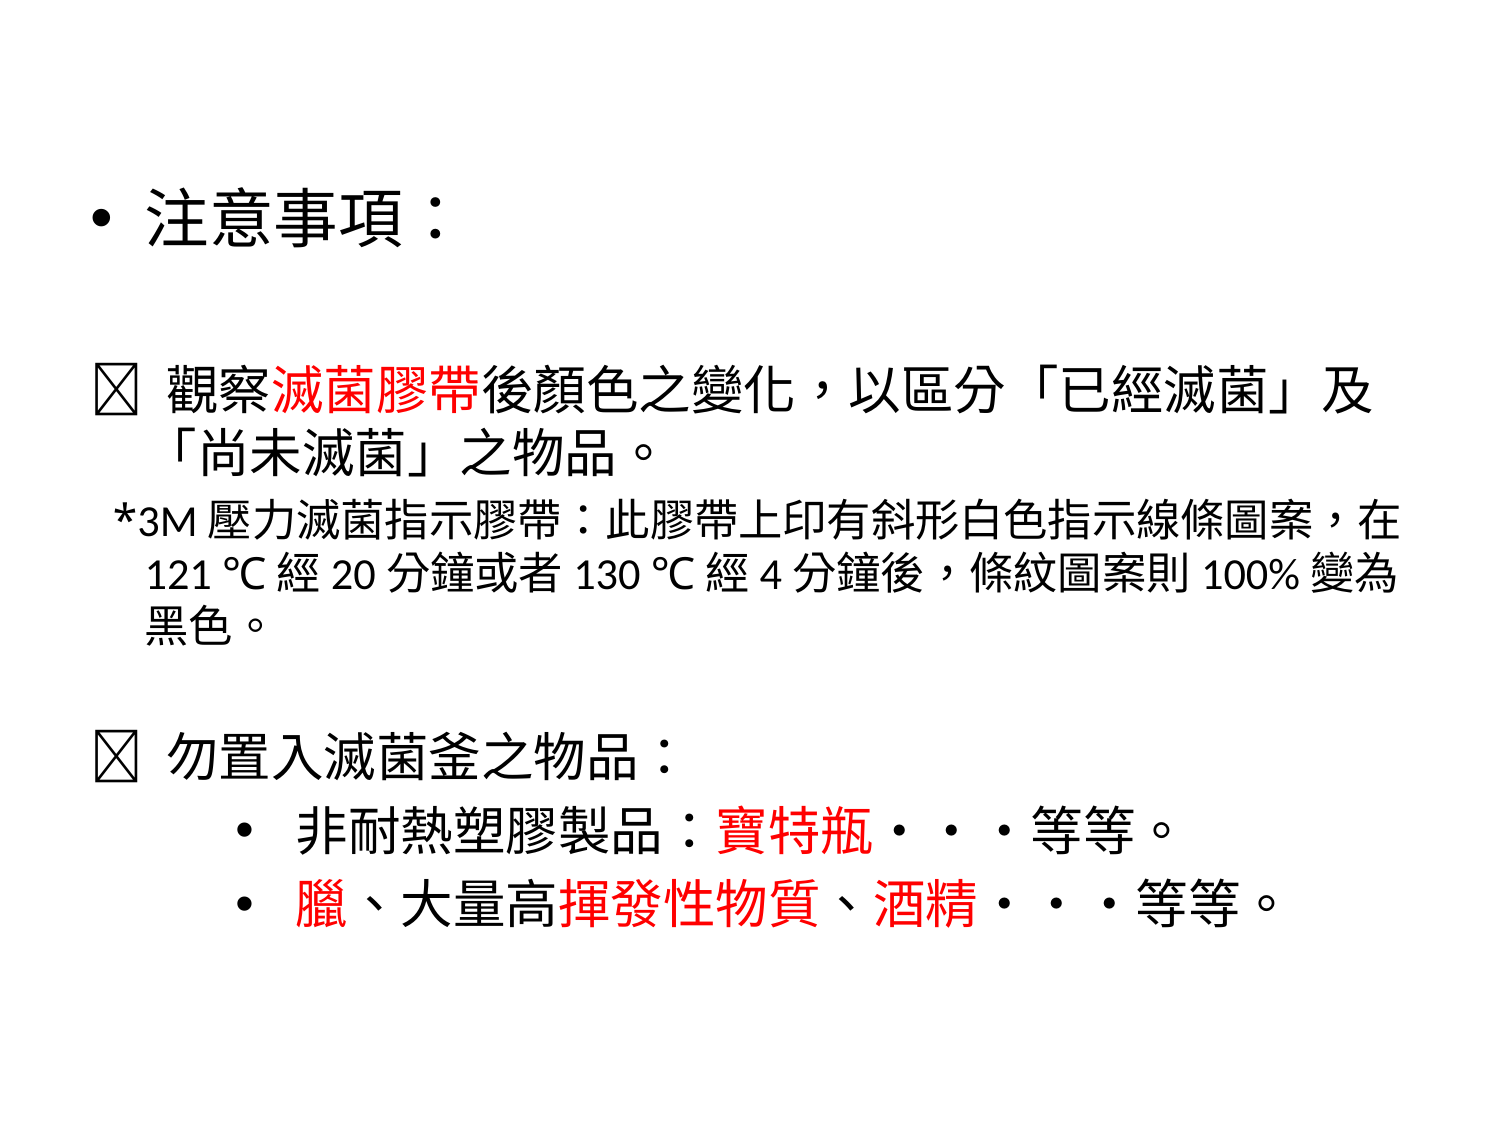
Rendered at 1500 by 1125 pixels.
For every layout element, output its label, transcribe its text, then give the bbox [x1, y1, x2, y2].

list 注意事項：  觀察滅菌膠帶後顏色之變化，以區分「已經滅菌」及「尚未滅菌」之物品。 *3M壓力滅菌指示膠帶：此膠帶上印有斜形白色指示線條圖案，在121 ℃經20分鐘或者130 ℃經4分鐘後，條紋圖案則100%變為黑色。  勿置入滅菌釜之物品： 非耐熱塑膠製品：寶特瓶‧‧‧等等。 臘、大量高揮發性物質、酒精‧‧‧等等。 [75, 90, 1425, 943]
